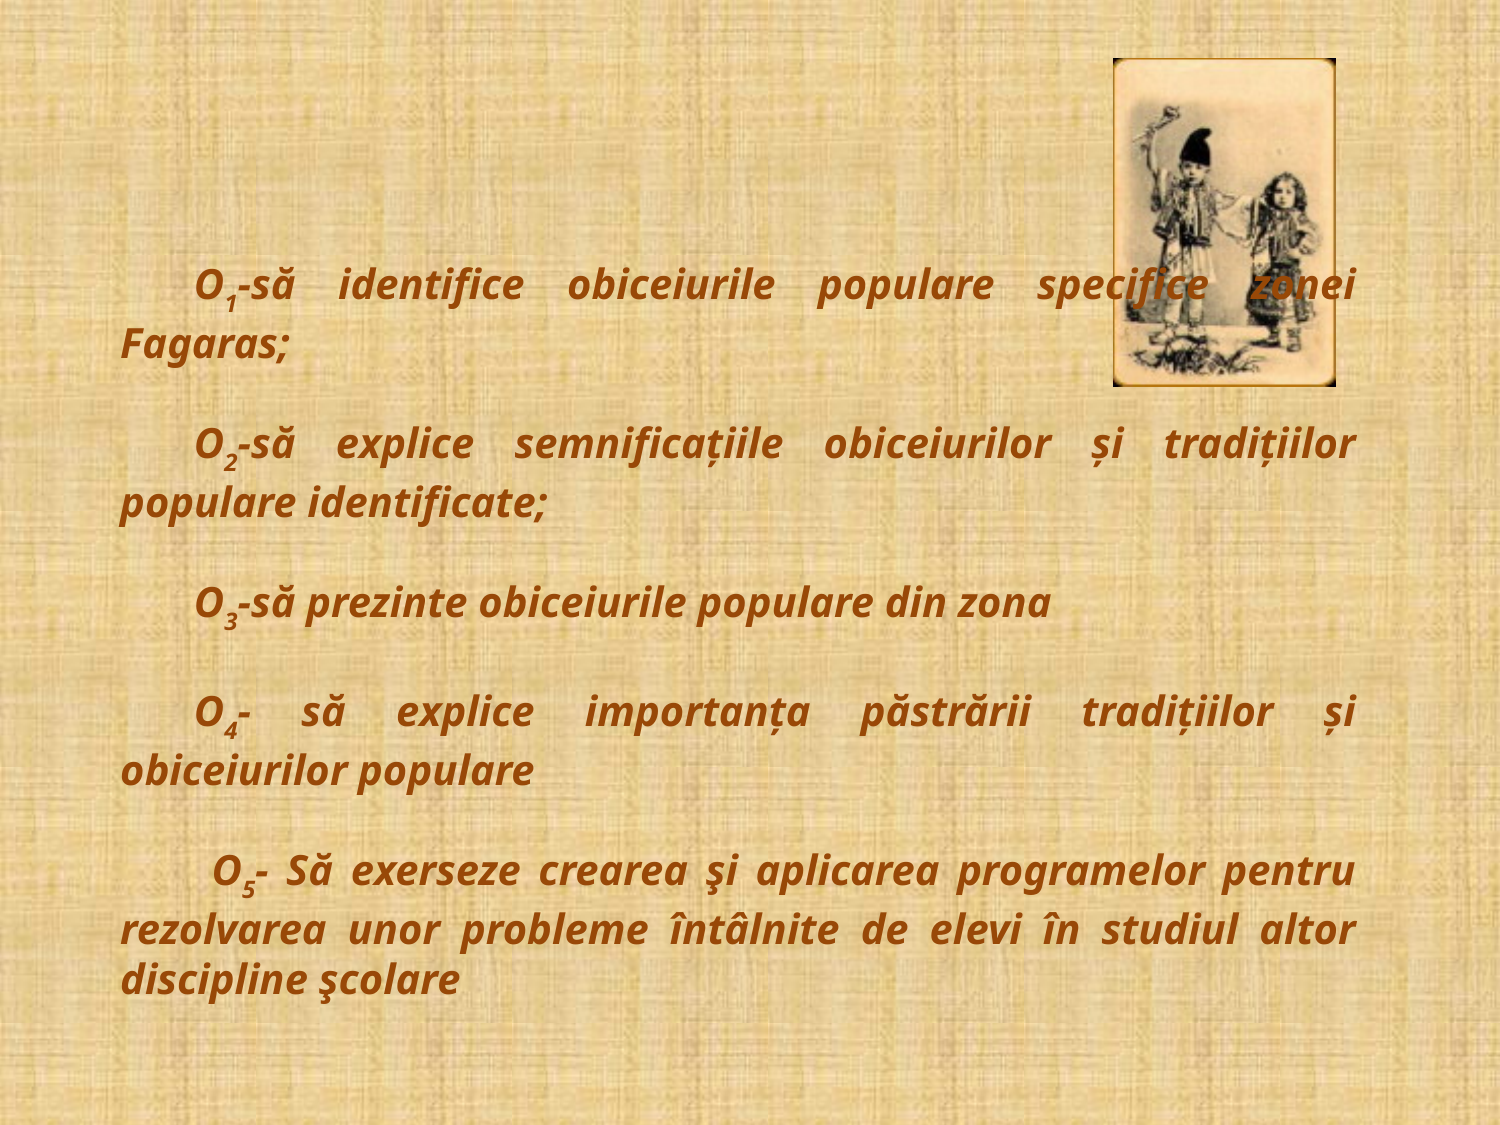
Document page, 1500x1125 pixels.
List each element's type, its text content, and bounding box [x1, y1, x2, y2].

text_box O1-să identifice obiceiurile populare specifice zonei Fagaras; O2-să explice semnificaţiile obiceiurilor şi tradiţiilor populare identificate; O3-să prezinte obiceiurile populare din zona O4- să explice importanţa păstrării tradiţiilor şi obiceiurilor populare O5- Să exerseze crearea şi aplicarea programelor pentru rezolvarea unor probleme întâlnite de elevi în studiul altor discipline şcolare [105, 250, 1372, 1011]
picture [0, 0, 1500, 1125]
